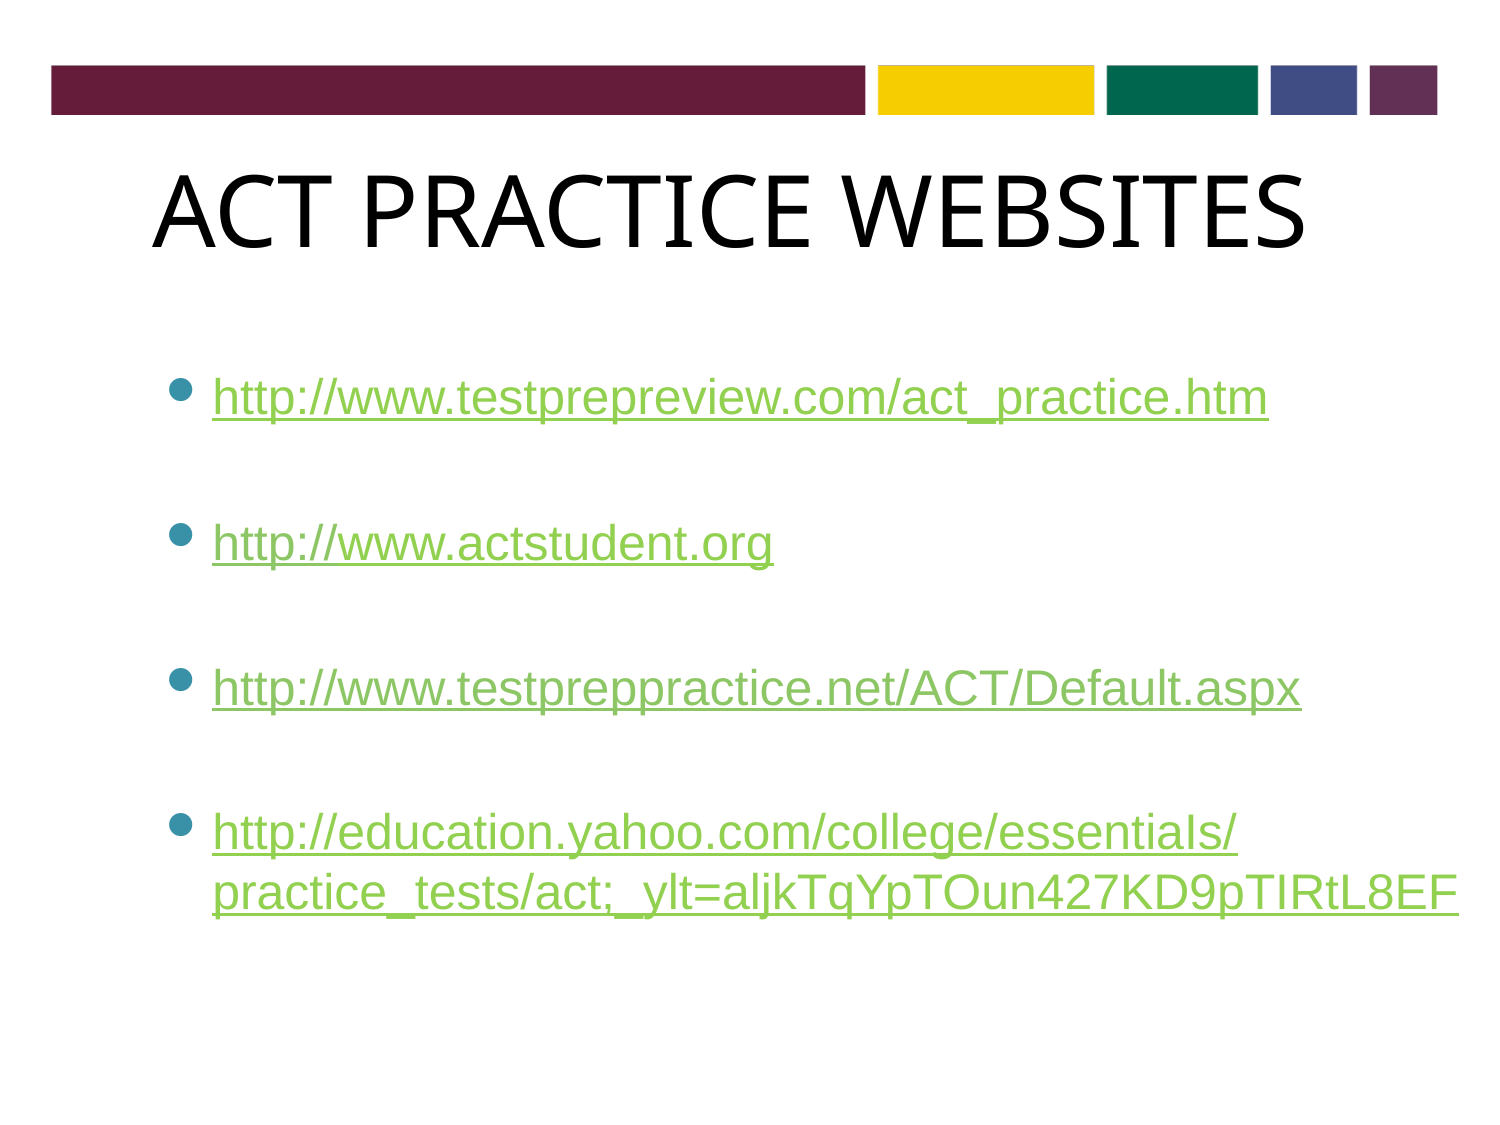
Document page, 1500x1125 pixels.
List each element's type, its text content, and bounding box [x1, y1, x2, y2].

list http://www.testprepreview.com/act_practice.htm http://www.actstudent.org http://www.testpreppractice.net/ACT/Default.aspx http://education.yahoo.com/college/essentiaIs/practice_tests/act;_ylt=aljkTqYpTOun427KD9pTIRtL8EF [137, 299, 1475, 1038]
picture [37, 49, 1438, 116]
title ACT practice websites [75, 137, 1388, 275]
